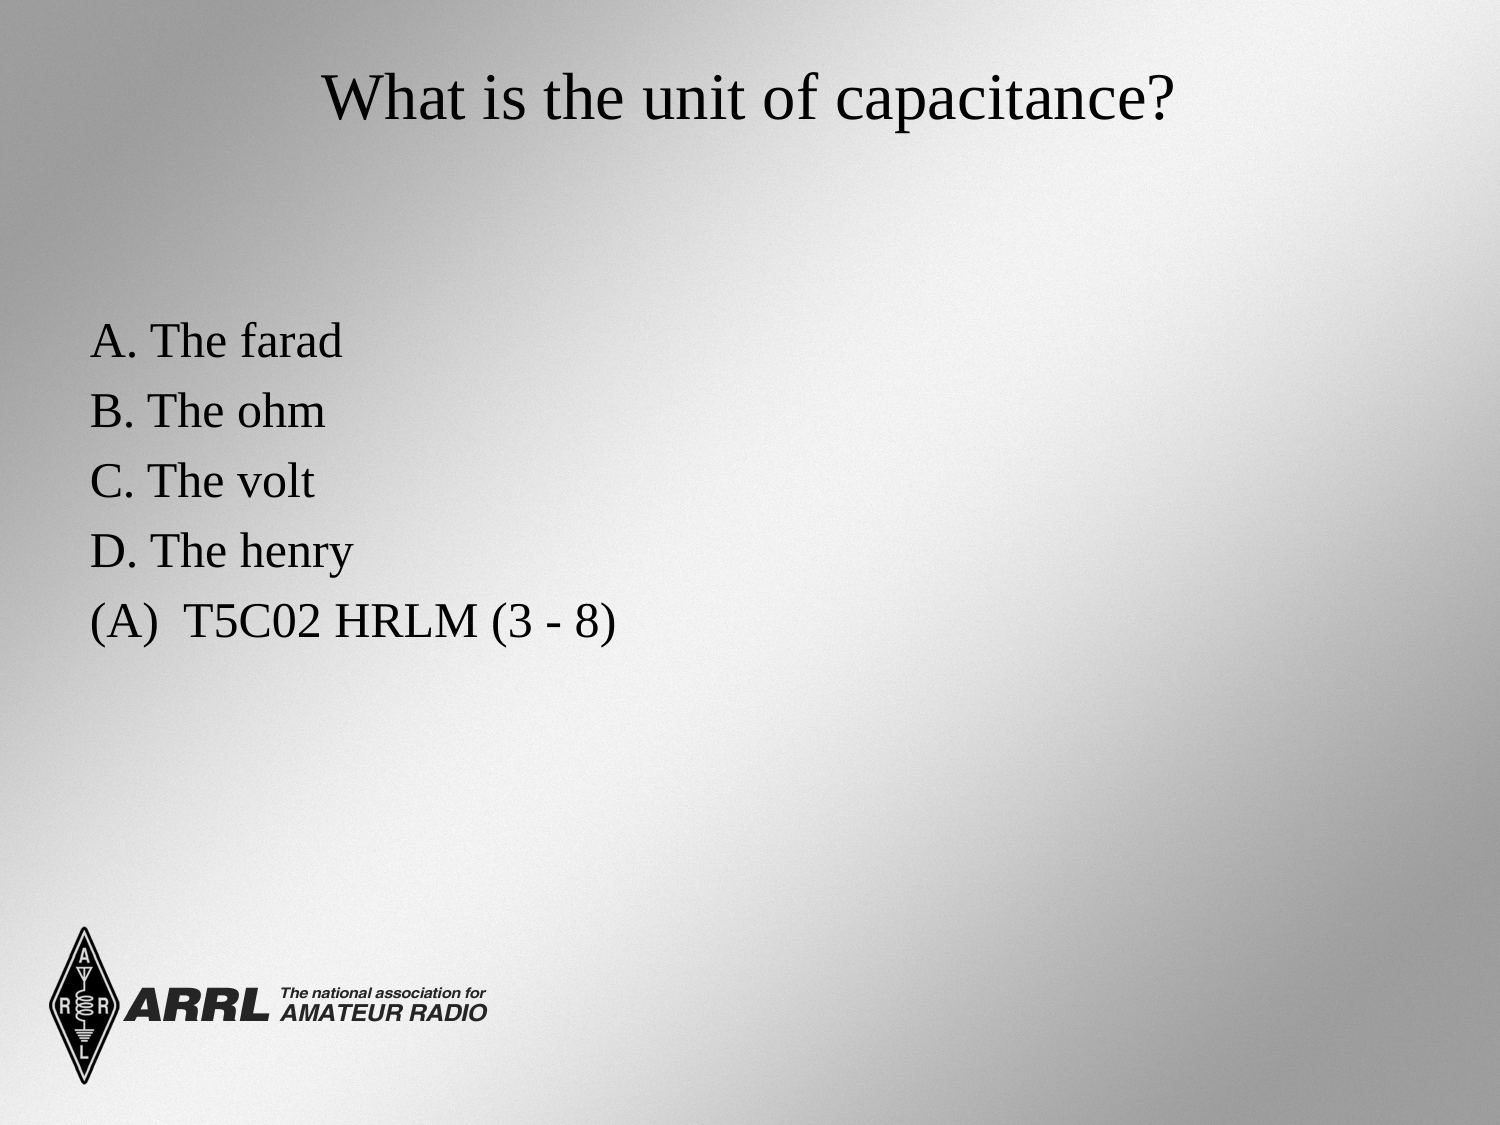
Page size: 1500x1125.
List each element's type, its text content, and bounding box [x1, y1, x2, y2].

picture [0, 0, 1500, 1125]
list A. The farad B. The ohm C. The volt D. The henry (A) T5C02 HRLM (3 - 8) [75, 299, 1425, 1005]
title What is the unit of capacitance? [75, 45, 1425, 233]
